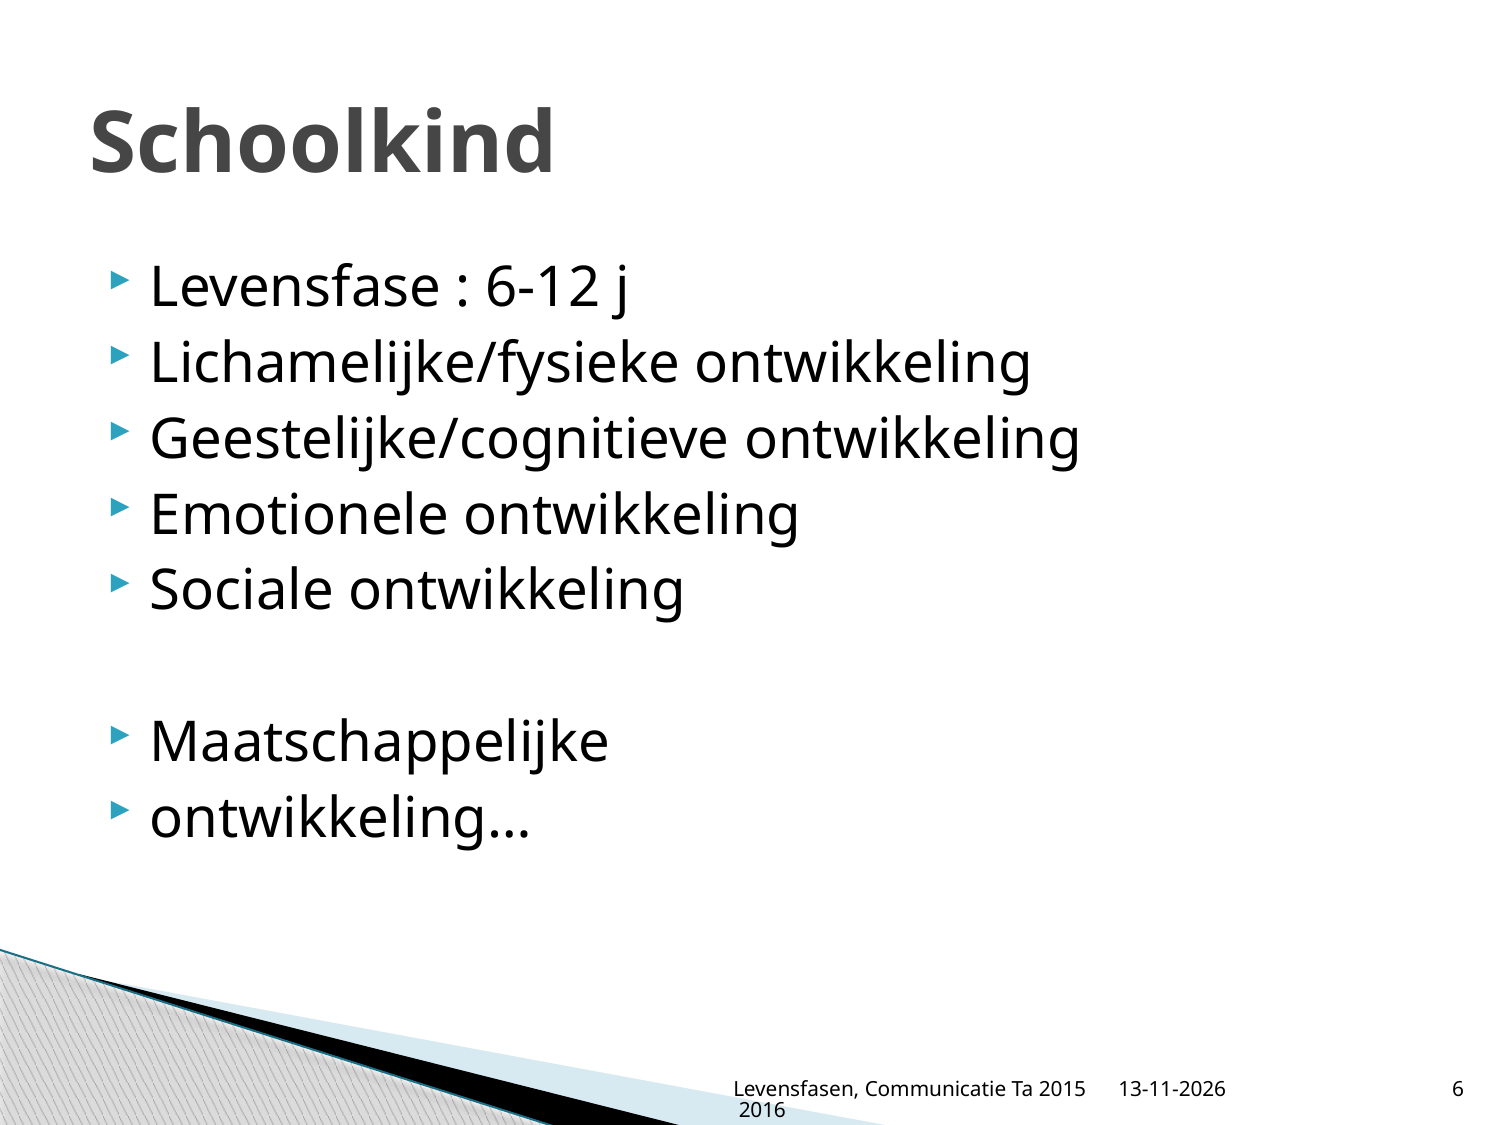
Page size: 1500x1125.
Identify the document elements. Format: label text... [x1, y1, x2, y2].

title Schoolkind [75, 45, 1425, 233]
list Levensfase : 6-12 j Lichamelijke/fysieke ontwikkeling Geestelijke/cognitieve ontwikkeling Emotionele ontwikkeling Sociale ontwikkeling Maatschappelijke ontwikkeling… [75, 243, 1425, 986]
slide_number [1105, 1051, 1418, 1112]
slide_number 6 [1418, 1051, 1479, 1112]
footer Levensfasen, Communicatie Ta 2015 2016 [718, 1051, 1105, 1112]
